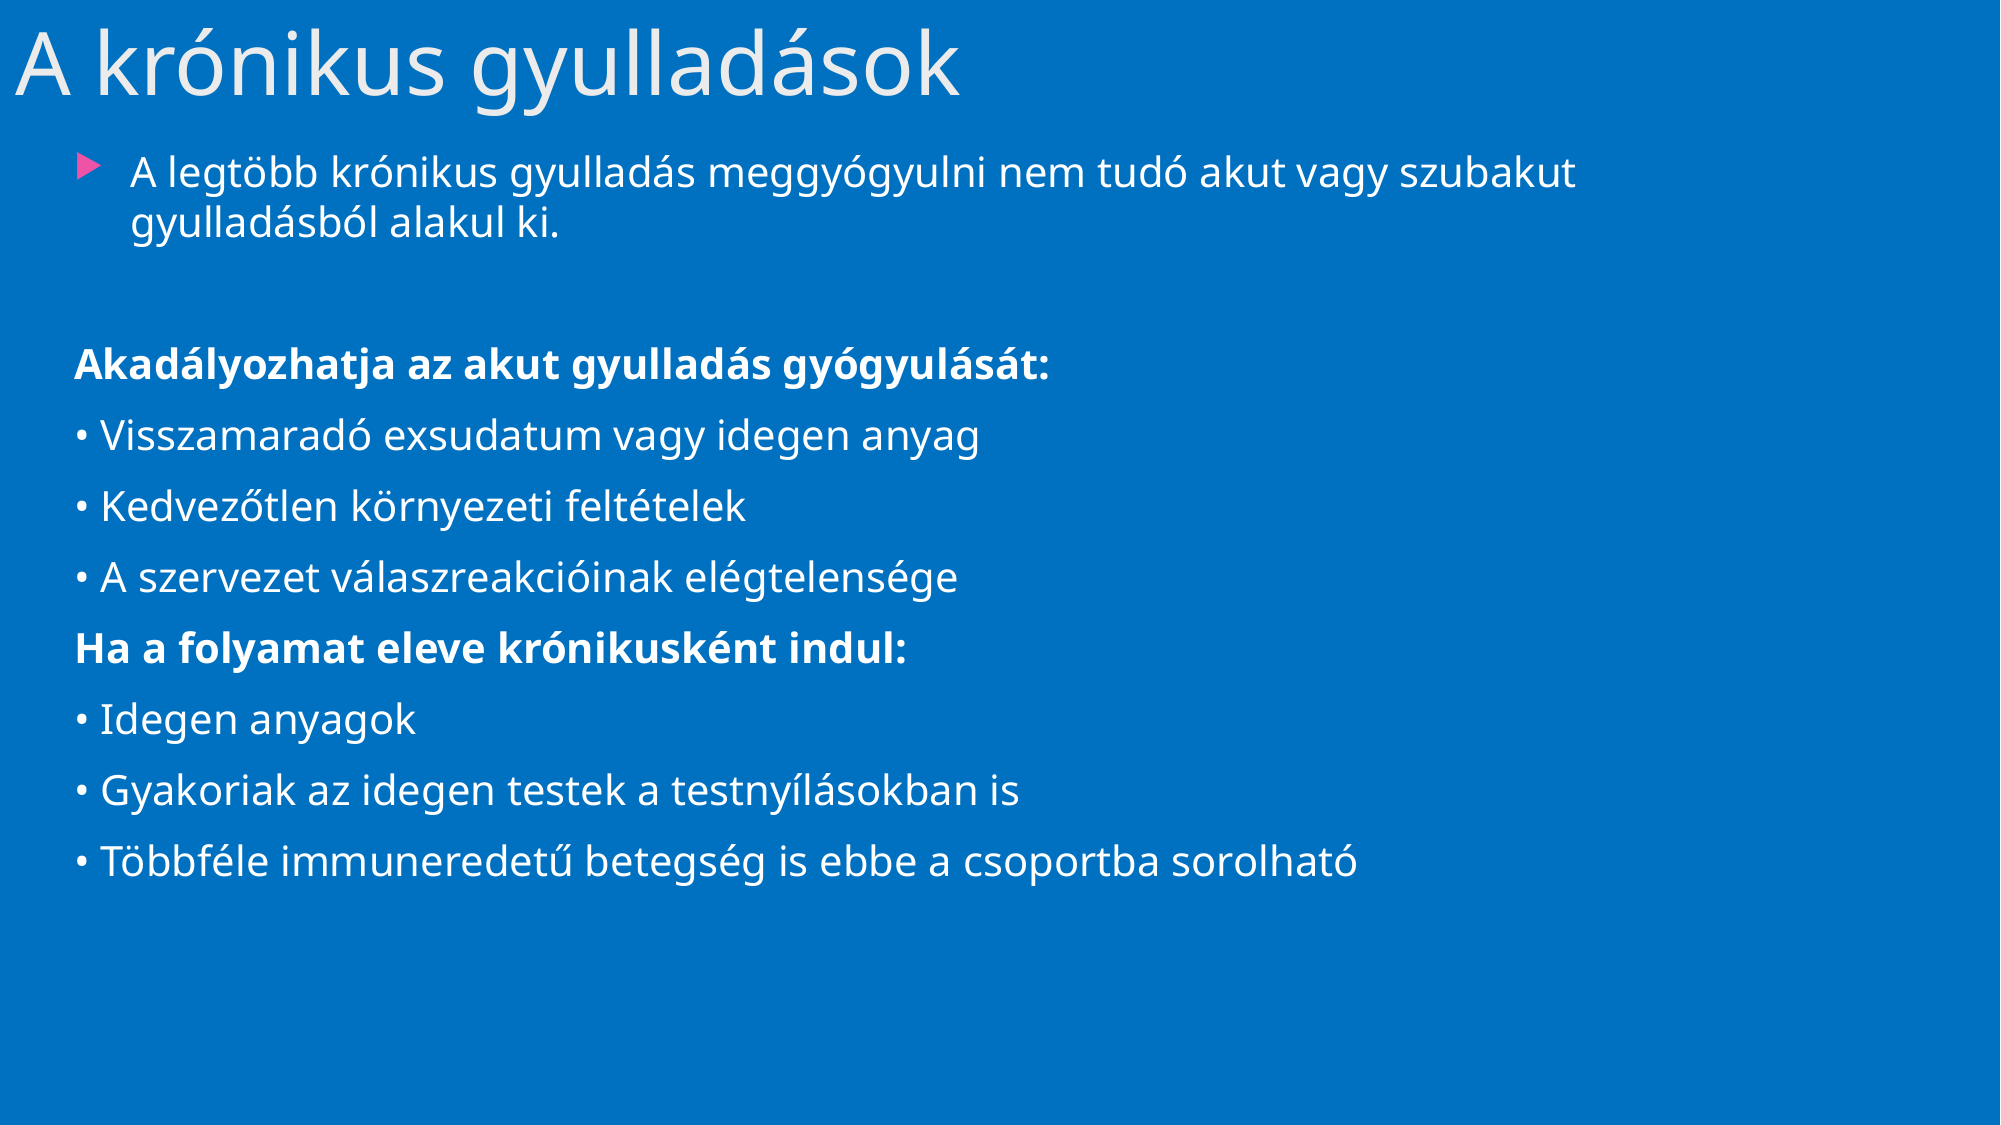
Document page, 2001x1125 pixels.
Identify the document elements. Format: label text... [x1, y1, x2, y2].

title A krónikus gyulladások [0, 0, 1543, 230]
list A legtöbb krónikus gyulladás meggyógyulni nem tudó akut vagy szubakut gyulladásból alakul ki. Akadályozhatja az akut gyulladás gyógyulását: • Visszamaradó exsudatum vagy idegen anyag • Kedvezőtlen környezeti feltételek • A szervezet válaszreakcióinak elégtelensége Ha a folyamat eleve krónikusként indul: • Idegen anyagok • Gyakoriak az idegen testek a testnyílásokban is • Többféle immuneredetű betegség is ebbe a csoportba sorolható [59, 138, 1819, 1096]
